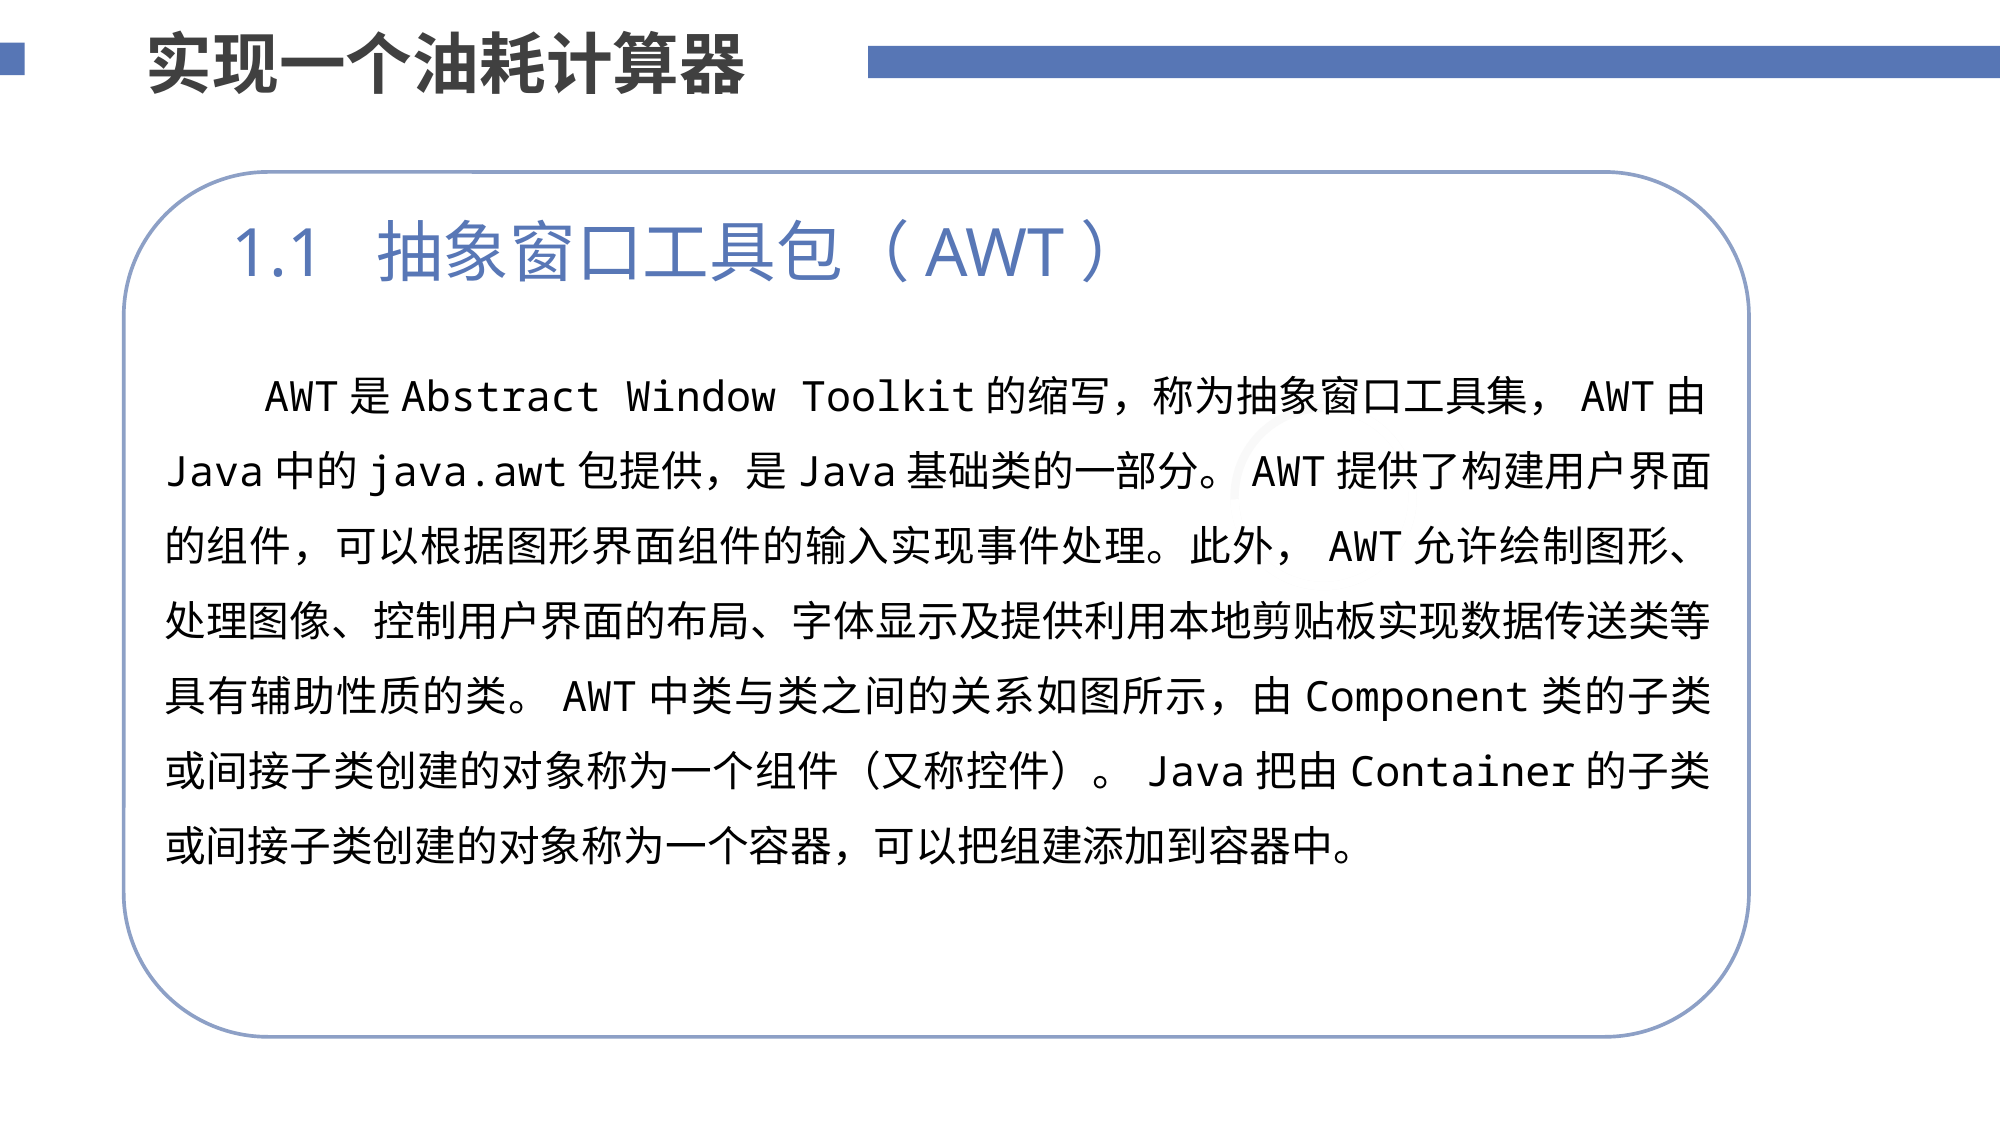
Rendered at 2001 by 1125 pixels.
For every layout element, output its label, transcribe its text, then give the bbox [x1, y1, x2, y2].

text_box [867, 45, 2000, 79]
text_box [122, 170, 1751, 1038]
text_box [1234, 407, 1413, 587]
text_box [0, 41, 26, 76]
text_box 实现一个油耗计算器 [145, 21, 747, 102]
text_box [1451, 385, 1820, 591]
